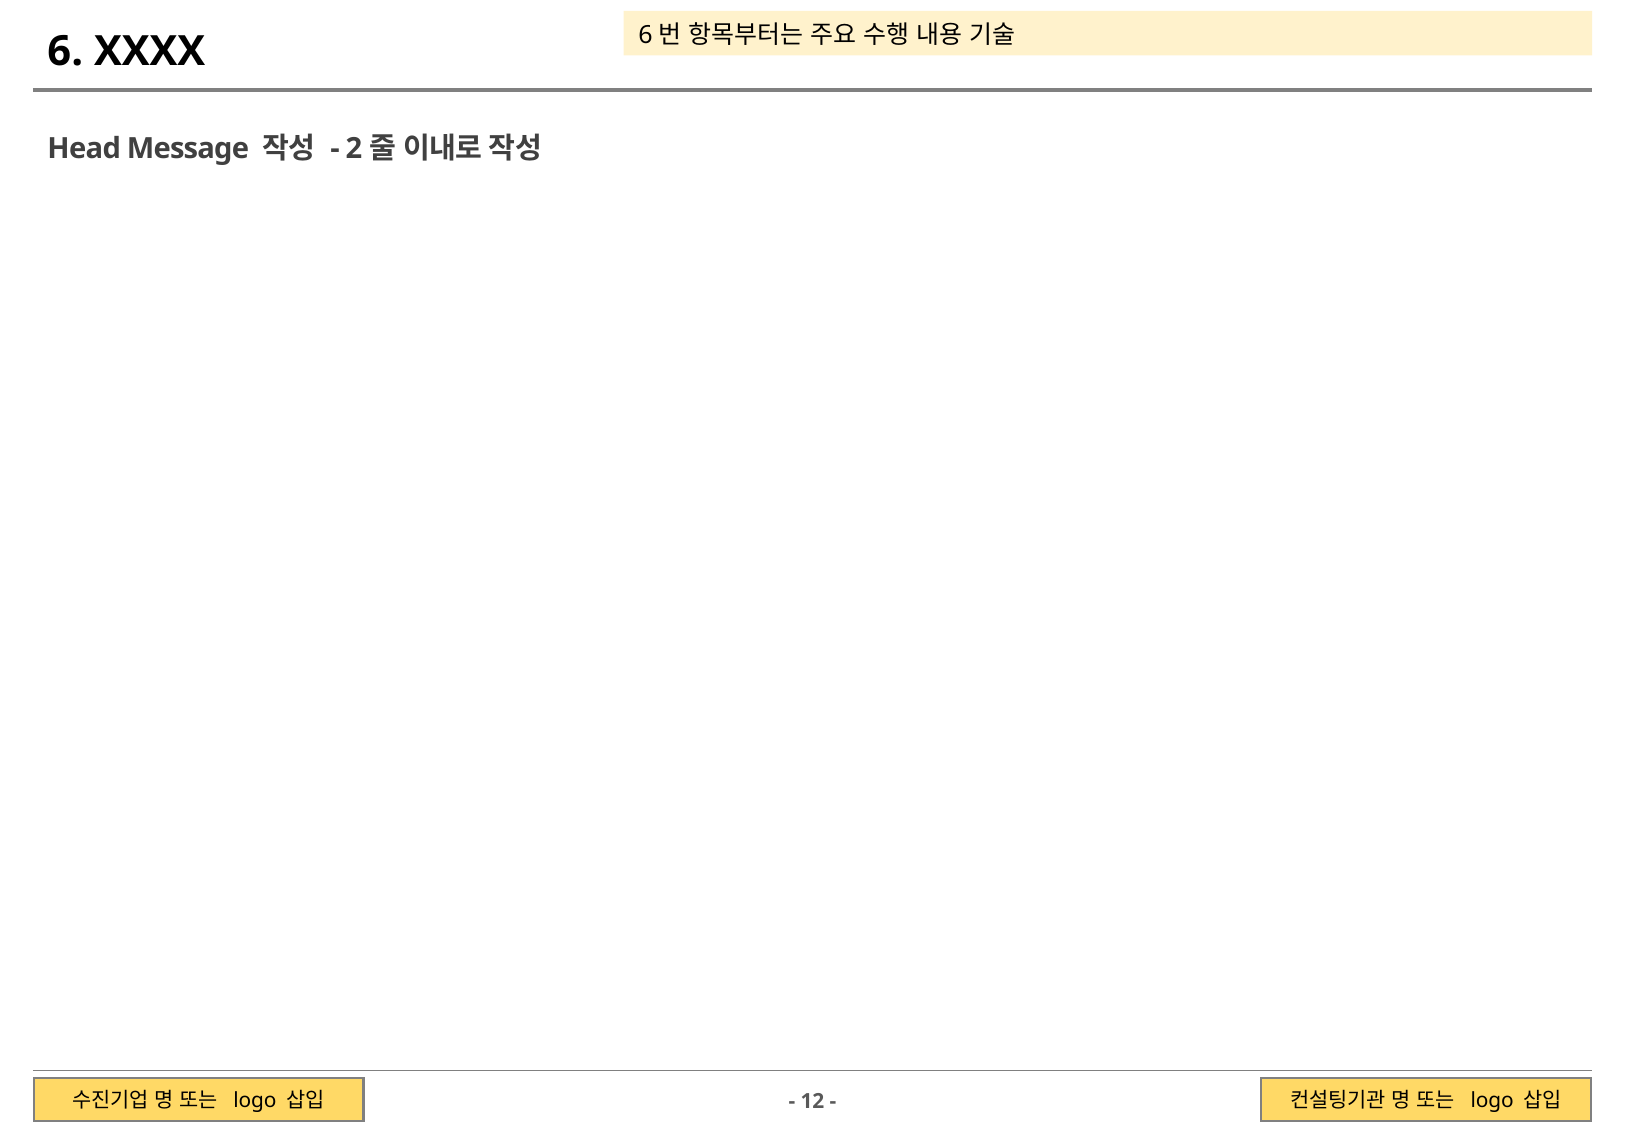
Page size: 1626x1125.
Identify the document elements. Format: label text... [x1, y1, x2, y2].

text_box Head Message 작성 - 2줄 이내로 작성 [32, 113, 1593, 173]
text_box 6번 항목부터는 주요 수행 내용 기술 [623, 10, 1593, 56]
text_box 6. XXXX [32, 16, 1061, 81]
